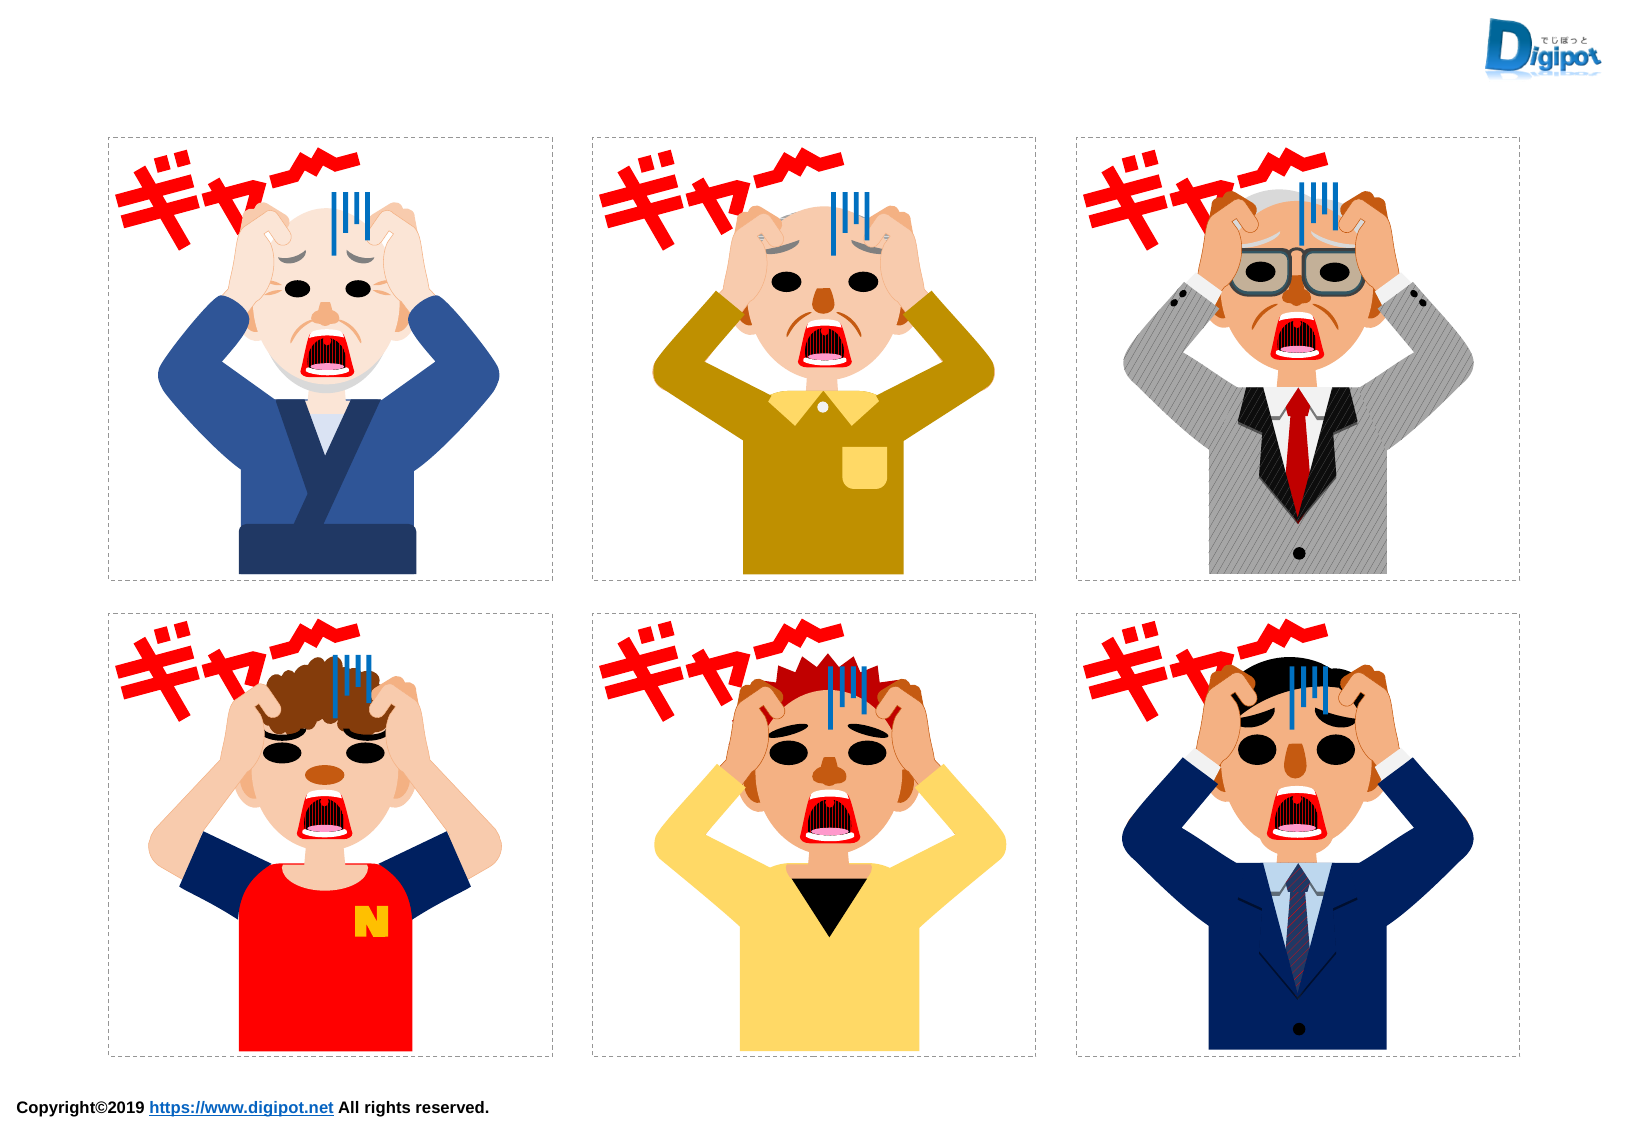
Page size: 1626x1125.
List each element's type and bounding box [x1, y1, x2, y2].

picture [1485, 18, 1602, 82]
text_box [600, 137, 984, 575]
text_box [600, 608, 1000, 1052]
text_box [116, 137, 495, 575]
text_box [116, 608, 490, 1052]
text_box [1084, 608, 1468, 1050]
text_box [1084, 137, 1468, 574]
